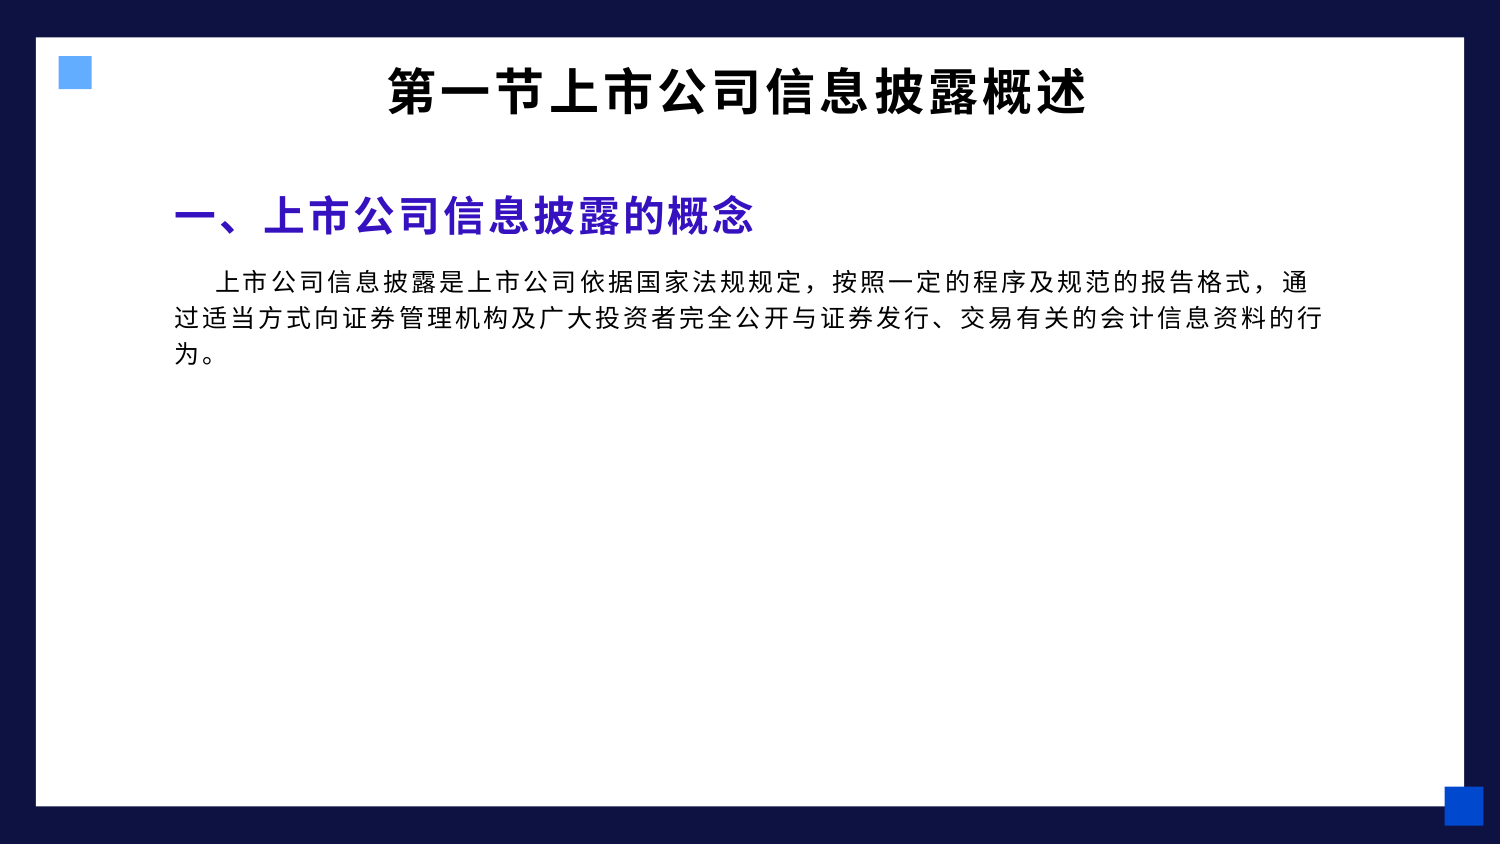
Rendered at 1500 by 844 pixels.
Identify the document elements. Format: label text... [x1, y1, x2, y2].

title 第一节上市公司信息披露概述 [147, 91, 1327, 138]
list 一、上市公司信息披露的概念 上市公司信息披露是上市公司依据国家法规规定，按照一定的程序及规范的报告格式，通过适当方式向证券管理机构及广大投资者完全公开与证券发行、交易有关的会计信息资料的行为。 [157, 179, 1343, 604]
